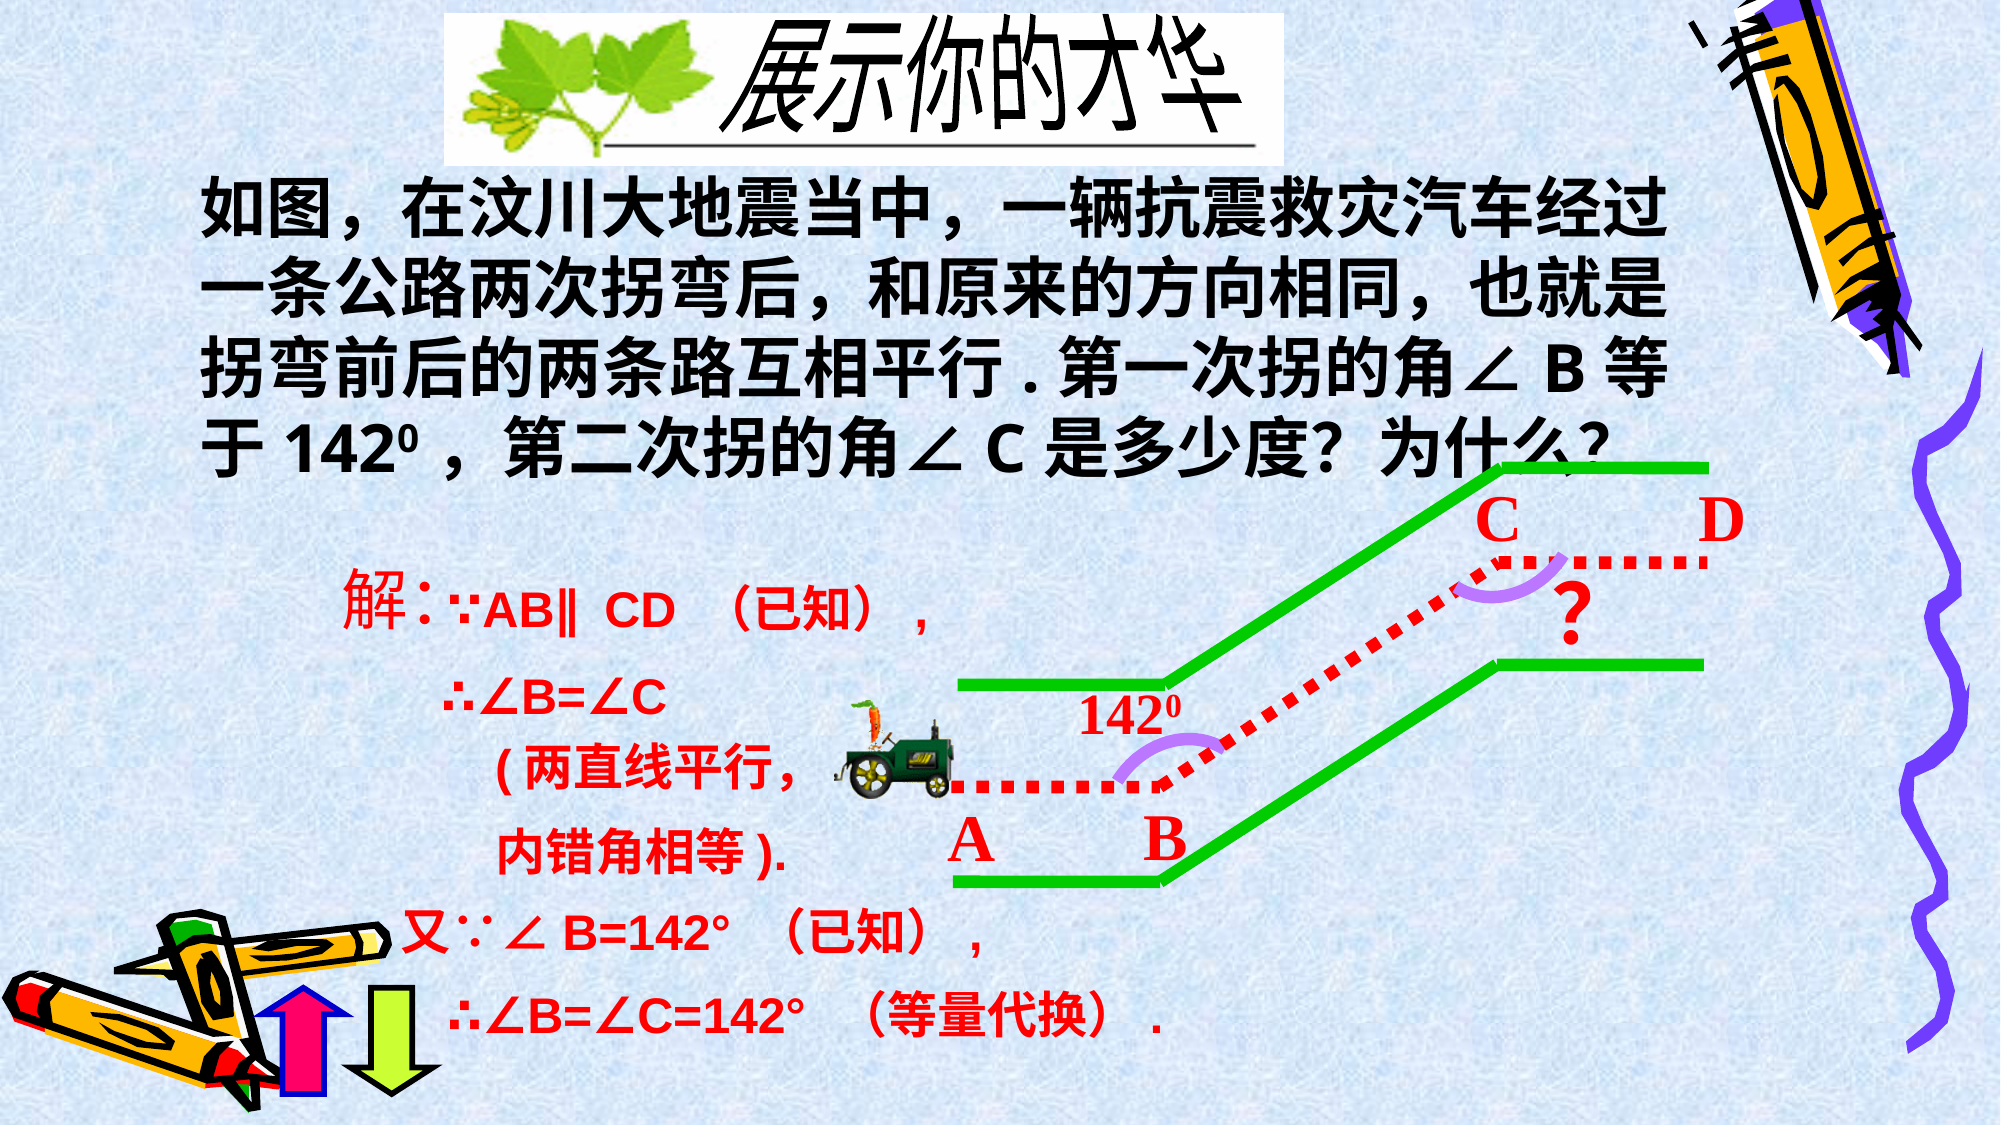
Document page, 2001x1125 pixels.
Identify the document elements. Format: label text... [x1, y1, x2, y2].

text_box 如图，在汶川大地震当中，一辆抗震救灾汽车经过一条公路两次拐弯后，和原来的方向相同，也就是拐弯前后的两条路互相平行.第一次拐的角∠B等于1420，第二次拐的角∠C是多少度？为什么？ [184, 158, 1685, 493]
picture [0, 0, 2001, 1125]
text_box 解： [326, 550, 498, 646]
text_box （等量代换）. [822, 976, 1260, 1051]
text_box ∴∠B=∠C [426, 656, 788, 732]
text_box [1472, 528, 1662, 670]
text_box (两直线平行， 内错角相等). [480, 727, 870, 888]
text_box ∵AB∥CD （已知）, [432, 570, 927, 645]
text_box [261, 987, 345, 1094]
text_box [350, 987, 433, 1094]
text_box ∴∠B=∠C=142° [432, 976, 822, 1051]
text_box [932, 467, 1851, 884]
text_box 又∵∠B=142° （已知）, [385, 893, 1036, 968]
